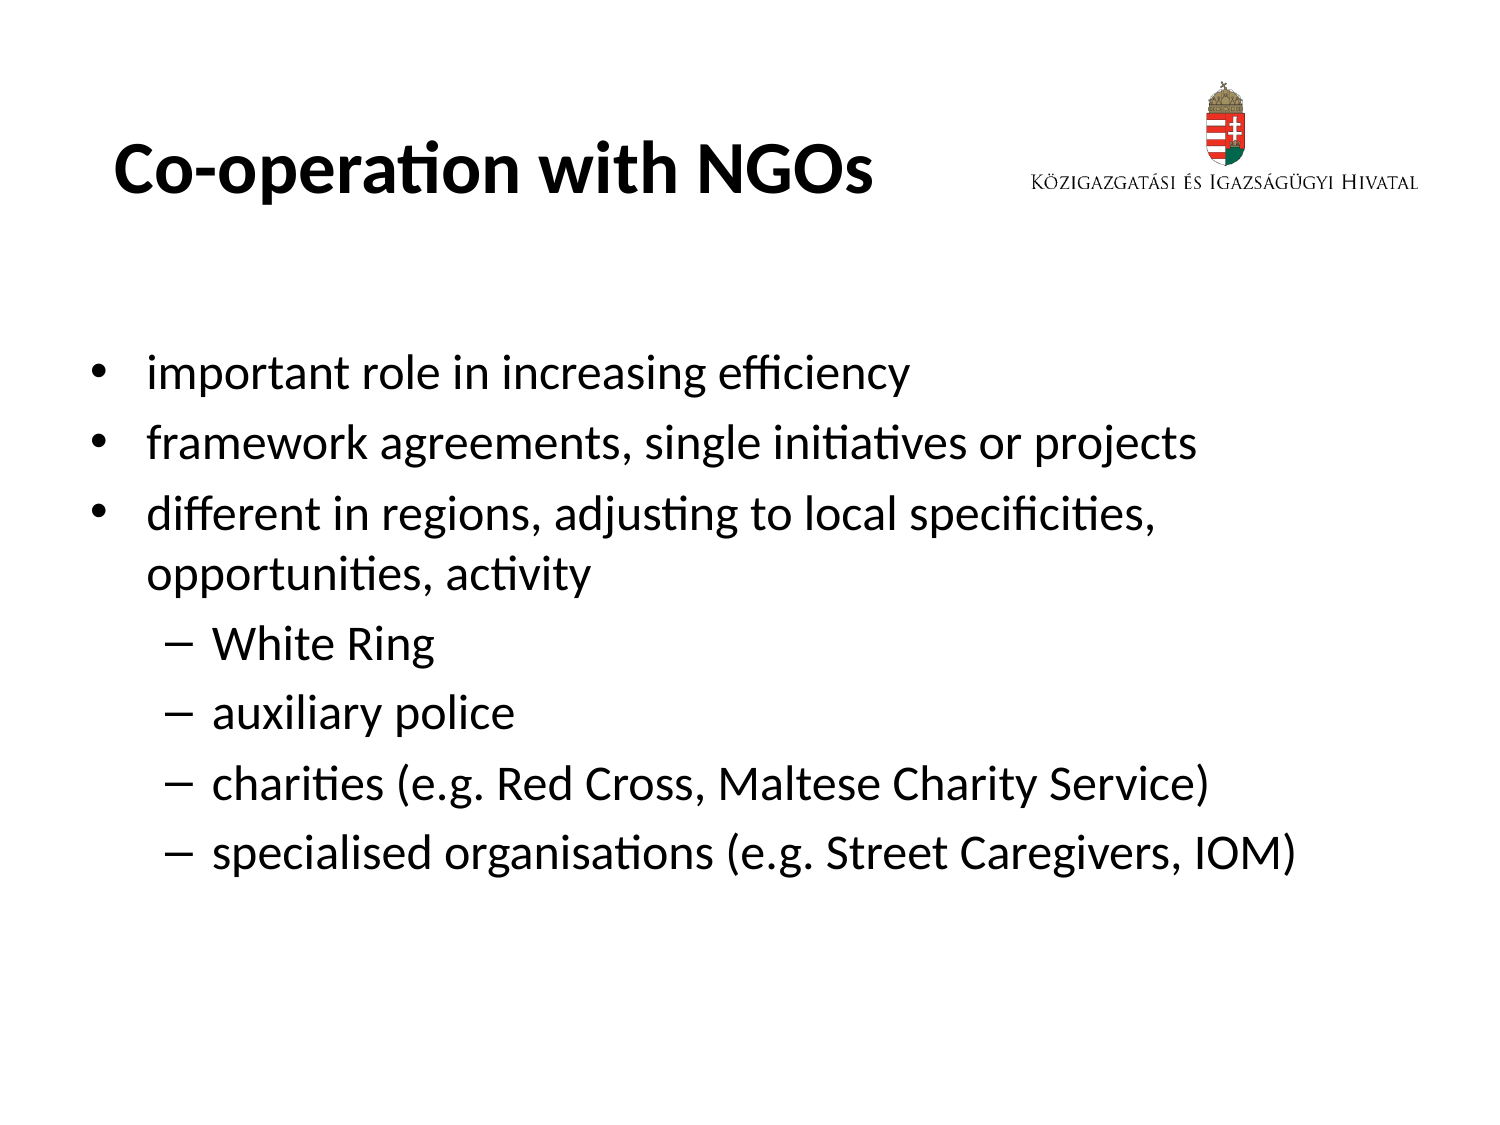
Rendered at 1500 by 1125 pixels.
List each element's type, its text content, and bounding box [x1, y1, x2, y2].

list important role in increasing efficiency framework agreements, single initiatives or projects different in regions, adjusting to local specificities, opportunities, activity White Ring auxiliary police charities (e.g. Red Cross, Maltese Charity Service) specialised organisations (e.g. Street Caregivers, IOM) [75, 262, 1425, 1005]
text_box Co-operation with NGOs [99, 70, 1450, 258]
picture [1031, 81, 1418, 189]
